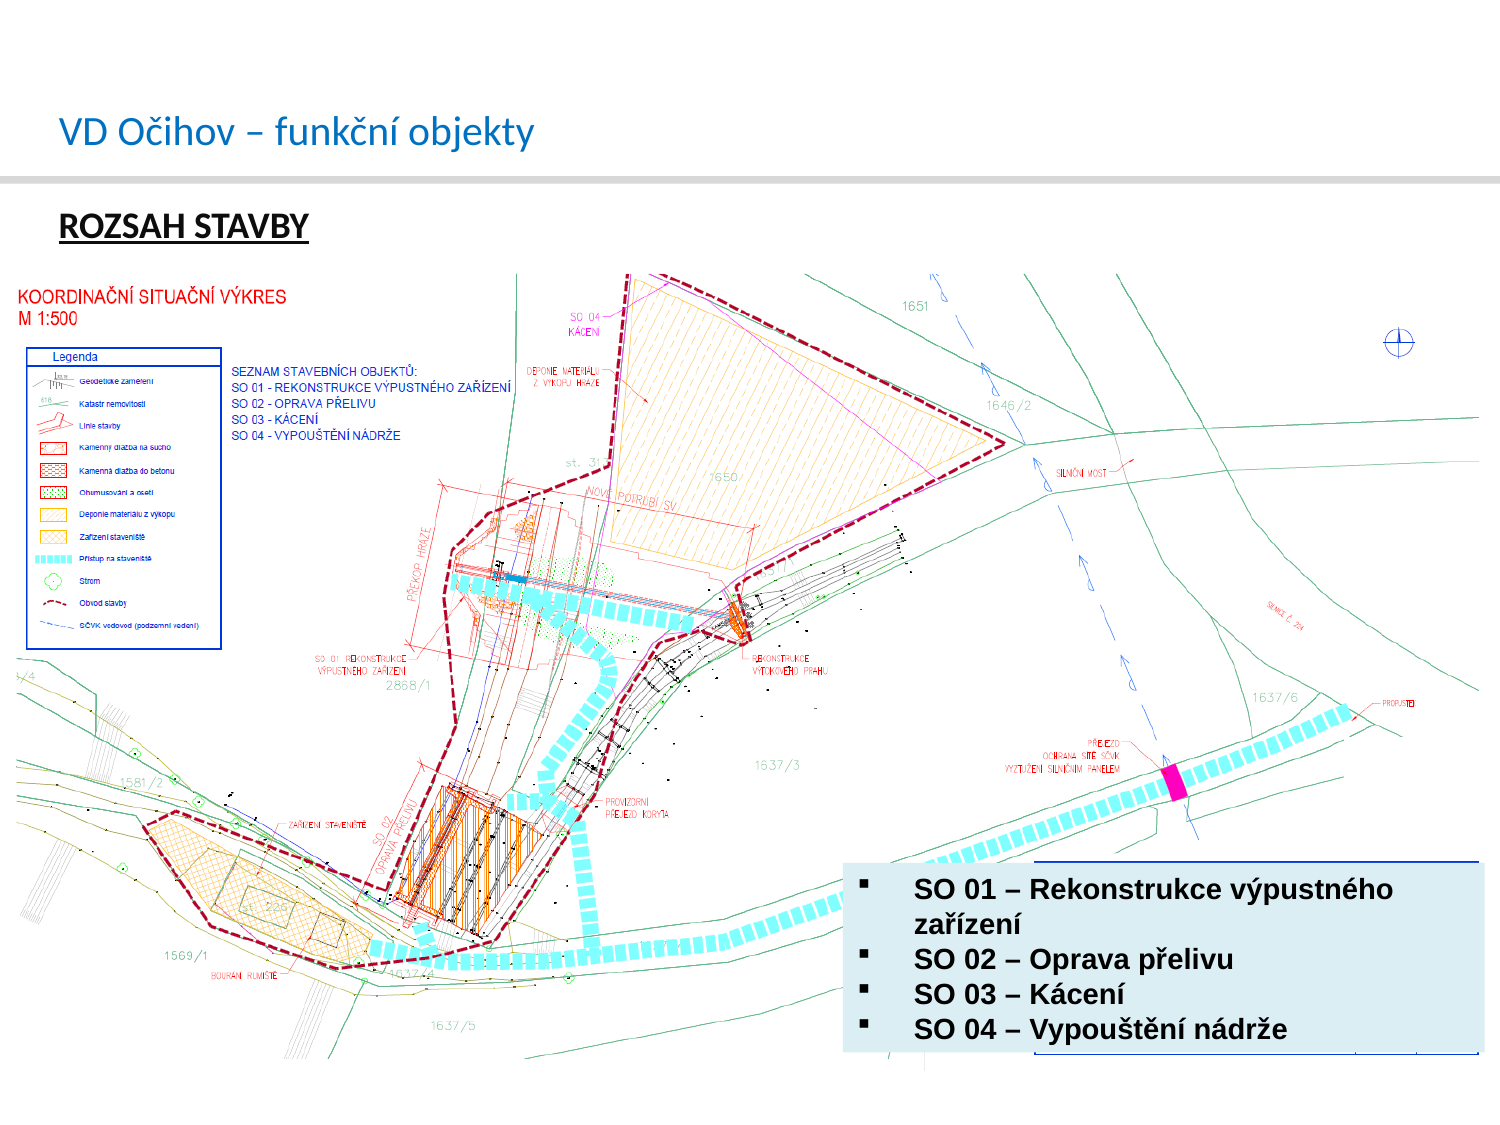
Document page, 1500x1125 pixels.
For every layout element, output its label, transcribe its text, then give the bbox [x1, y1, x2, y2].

text_box ROZSAH STAVBY [43, 193, 1500, 254]
picture [16, 264, 1480, 1071]
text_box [0, 86, 1500, 184]
